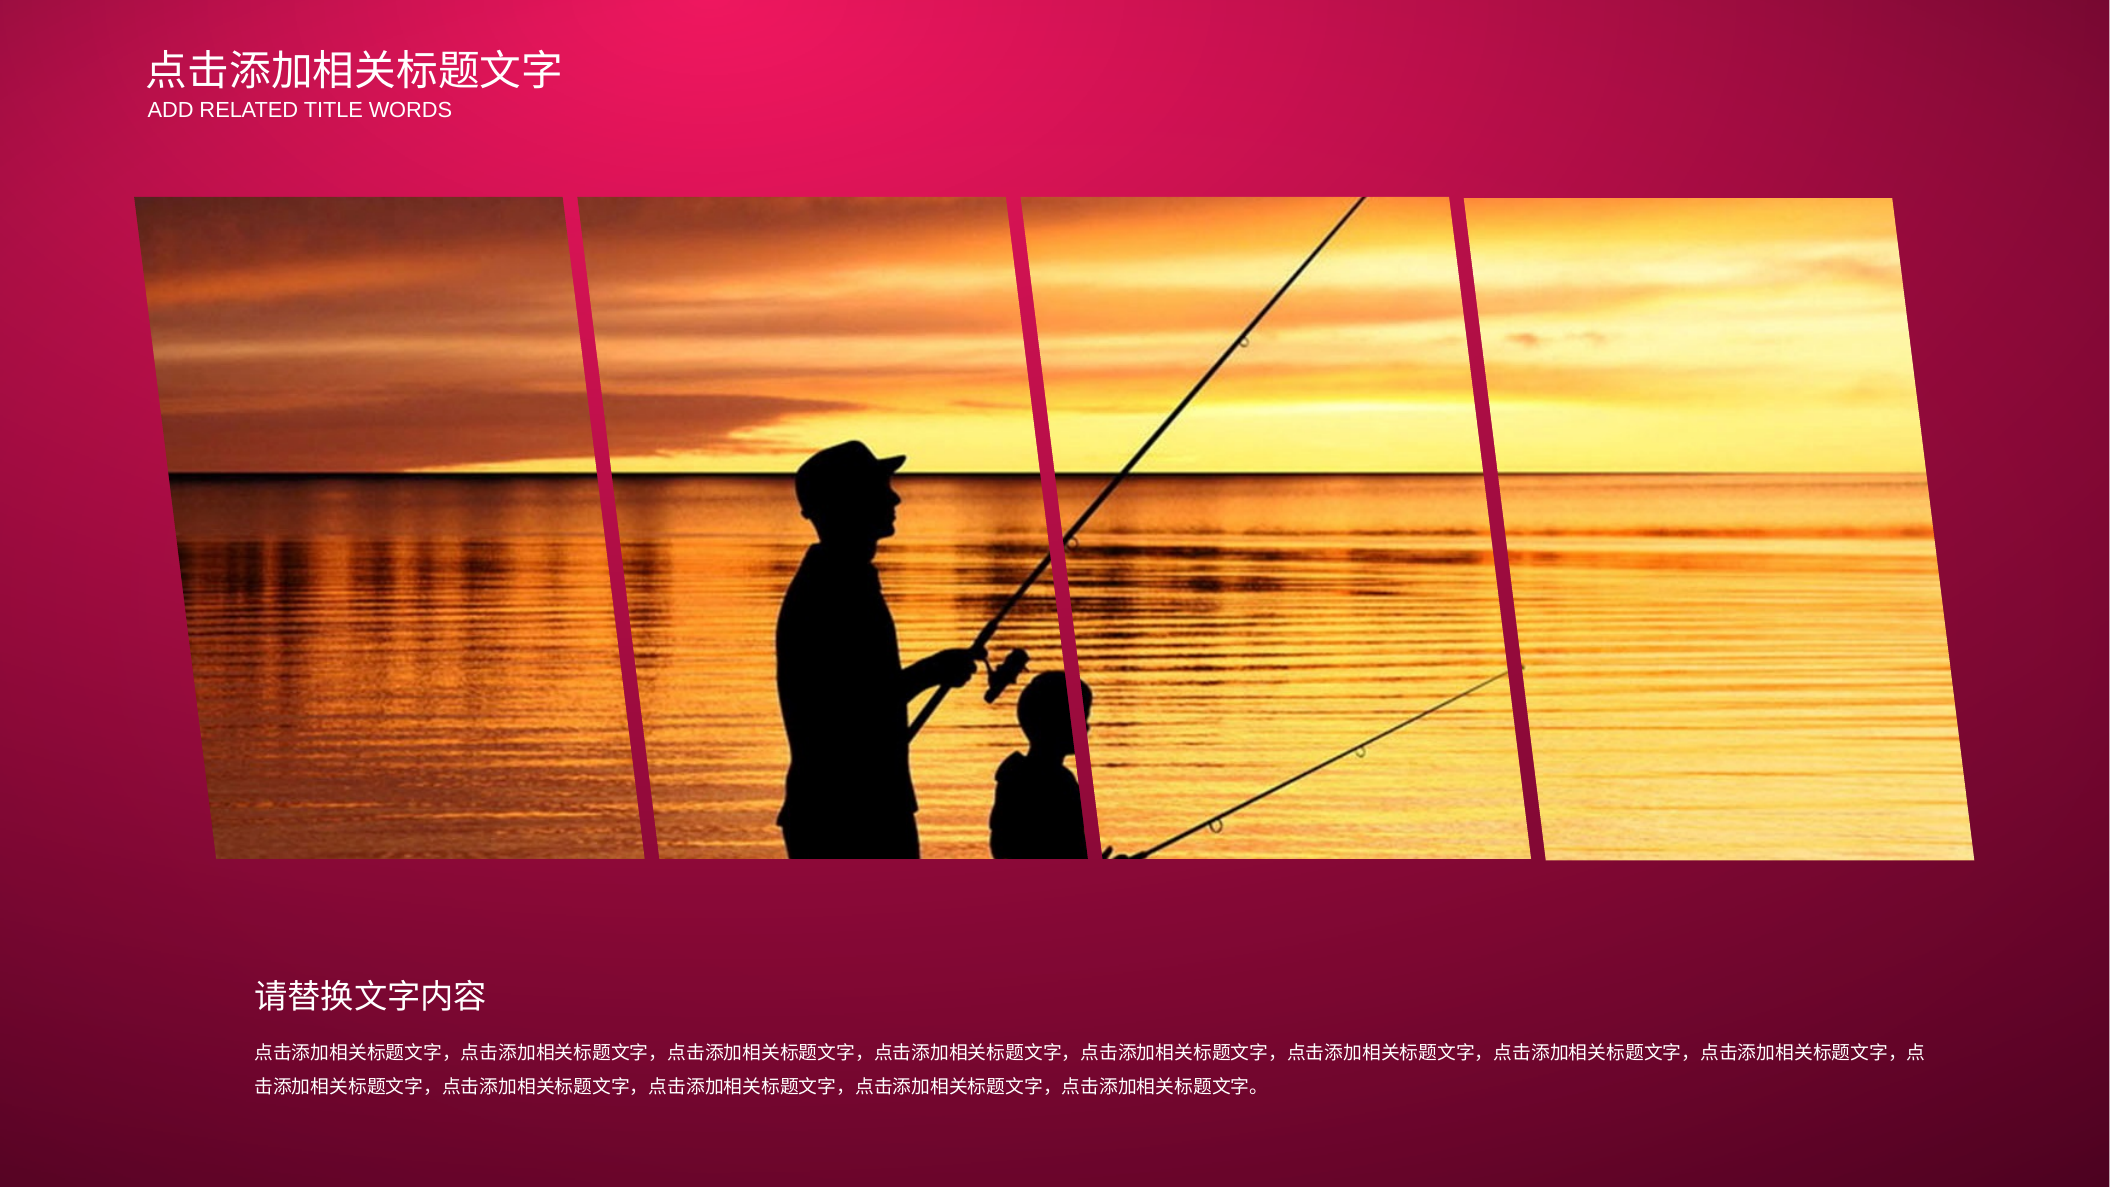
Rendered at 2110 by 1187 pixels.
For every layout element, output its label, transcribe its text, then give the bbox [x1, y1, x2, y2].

text_box [1019, 195, 1533, 860]
picture [0, 0, 2110, 1187]
text_box 请替换文字内容 [239, 968, 547, 1023]
text_box [1462, 197, 1976, 862]
text_box 点击添加相关标题文字，点击添加相关标题文字，点击添加相关标题文字，点击添加相关标题文字，点击添加相关标题文字，点击添加相关标题文字，点击添加相关标题文字，点击添加相关标题文字，点击添加相关标题文字，点击添加相关标题文字，点击添加相关标题文字，点击添加相关标题文字，点击添加相关标题文字。 [239, 1022, 1953, 1113]
text_box [576, 195, 1090, 860]
text_box [132, 195, 646, 860]
text_box 点击添加相关标题文字 [145, 43, 564, 95]
text_box ADD RELATED TITLE WORDS [147, 96, 453, 123]
